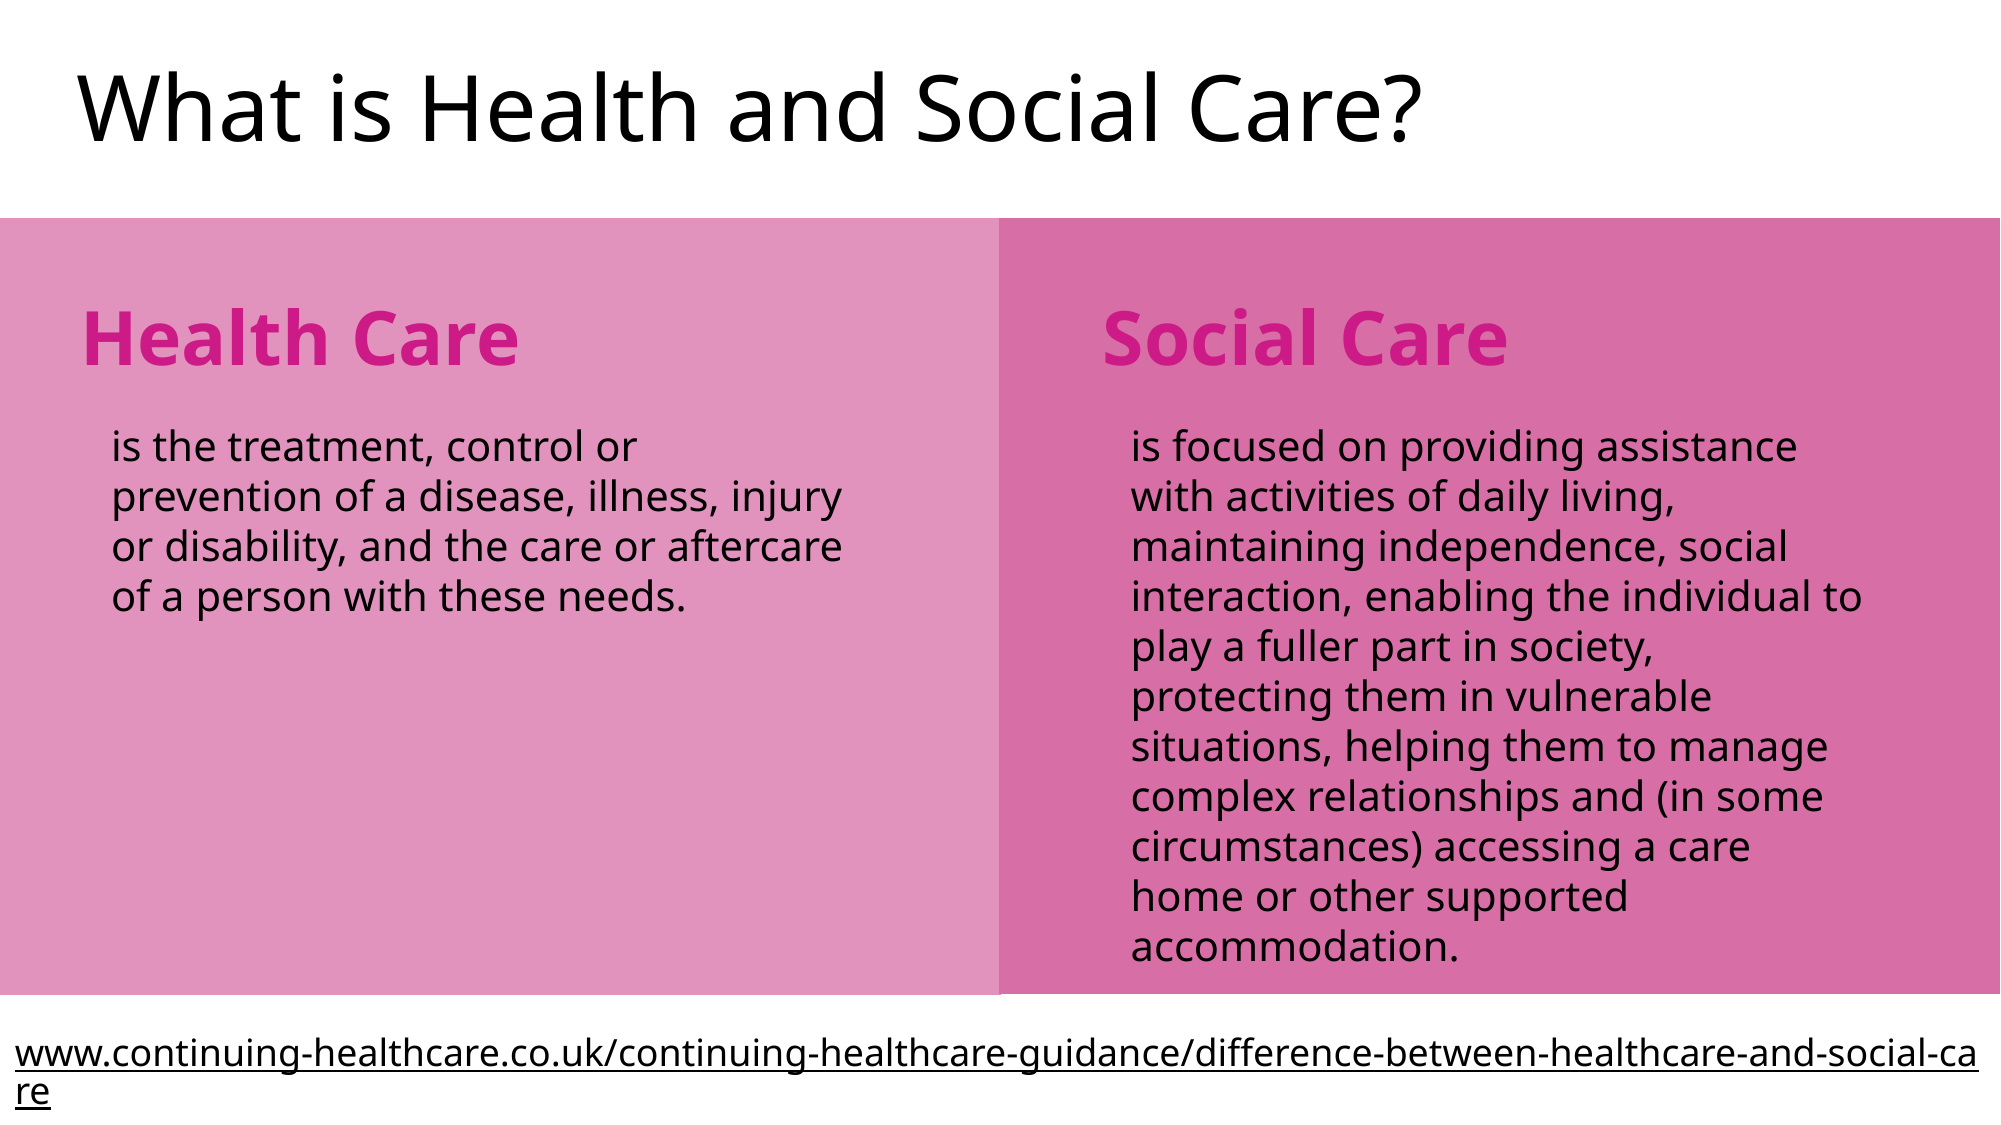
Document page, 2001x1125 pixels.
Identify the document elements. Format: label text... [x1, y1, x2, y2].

text_box is the treatment, control or prevention of a disease, illness, injury or disability, and the care or aftercare of a person with these needs. [96, 412, 862, 628]
text_box [0, 218, 1001, 995]
text_box Social Care [1088, 283, 1544, 388]
text_box [999, 219, 2000, 994]
text_box is focused on providing assistance with activities of daily living, maintaining independence, social interaction, enabling the individual to play a fuller part in society, protecting them in vulnerable situations, helping them to manage complex relationships and (in some circumstances) accessing a care home or other supported accommodation. [1115, 412, 1882, 978]
text_box www.continuing-healthcare.co.uk/continuing-healthcare-guidance/difference-between-healthcare-and-social-care [0, 1021, 2000, 1088]
text_box Health Care [65, 283, 556, 388]
text_box What is Health and Social Care? [61, 54, 2000, 219]
